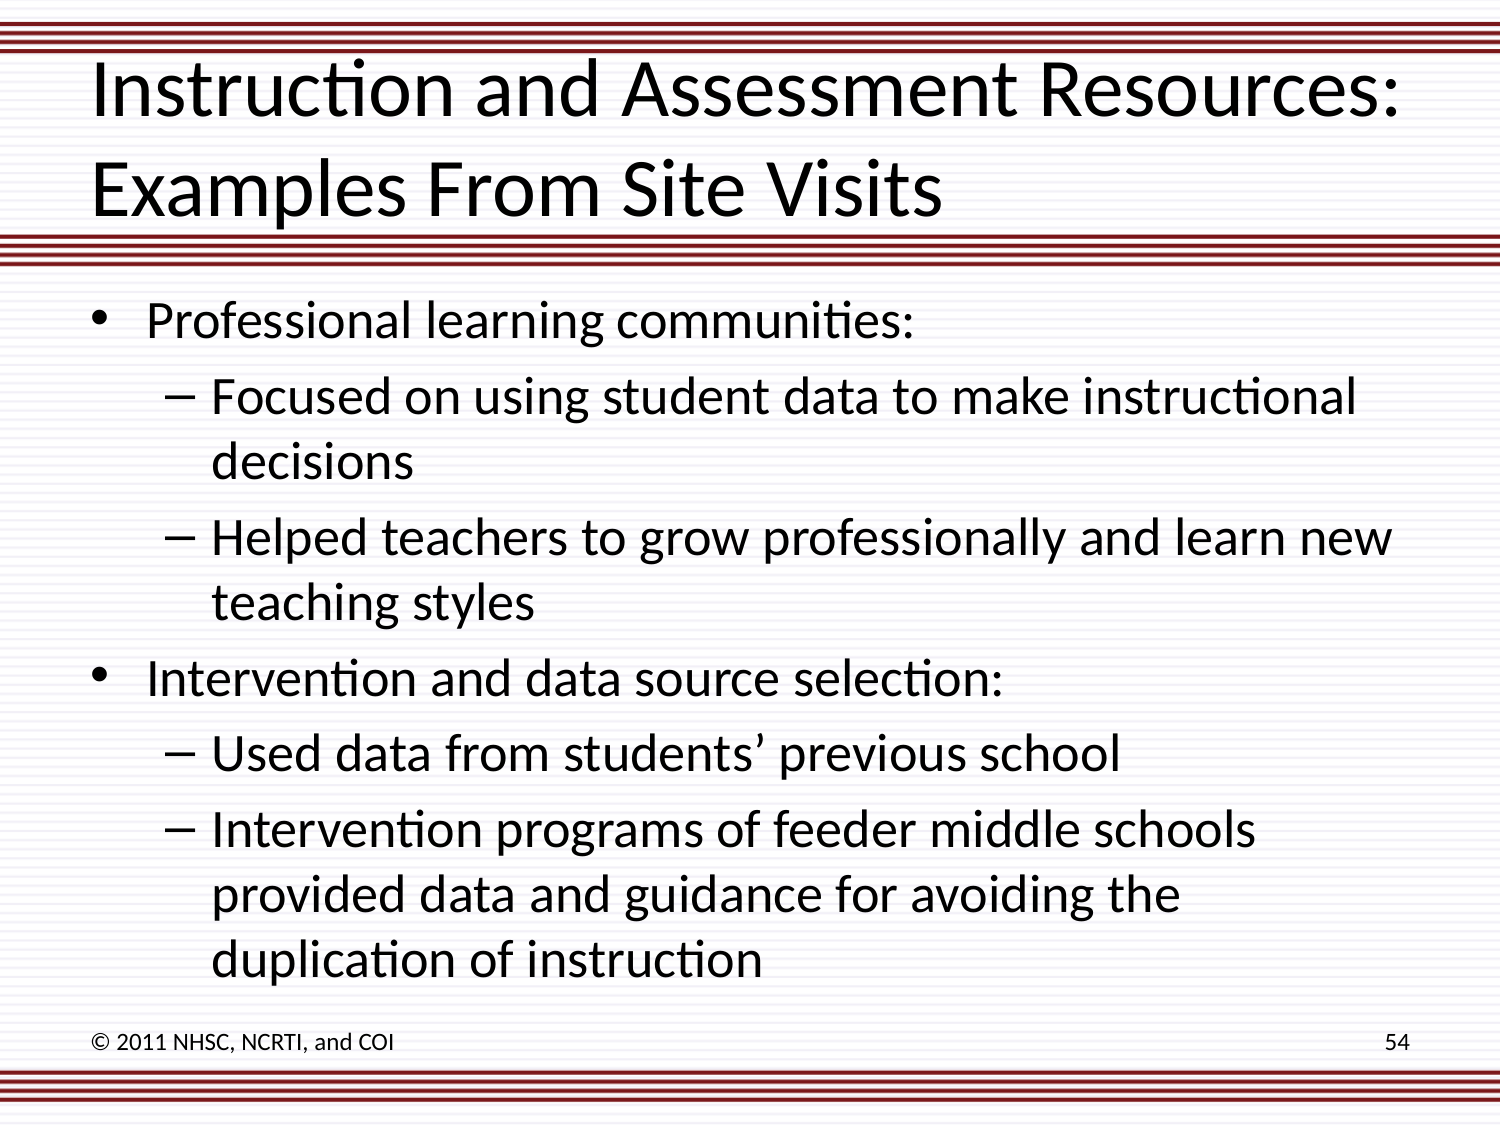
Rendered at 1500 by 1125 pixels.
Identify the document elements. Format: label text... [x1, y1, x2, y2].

list Professional learning communities: Focused on using student data to make instructional decisions Helped teachers to grow professionally and learn new teaching styles Intervention and data source selection: Used data from students’ previous school Intervention programs of feeder middle schools provided data and guidance for avoiding the duplication of instruction [74, 276, 1426, 1020]
footer © 2011 NHSC, NCRTI, and COI [75, 1010, 550, 1071]
picture [0, 0, 1500, 1125]
slide_number 54 [1074, 1010, 1425, 1071]
title Instruction and Assessment Resources: Examples From Site Visits [74, 51, 1426, 215]
